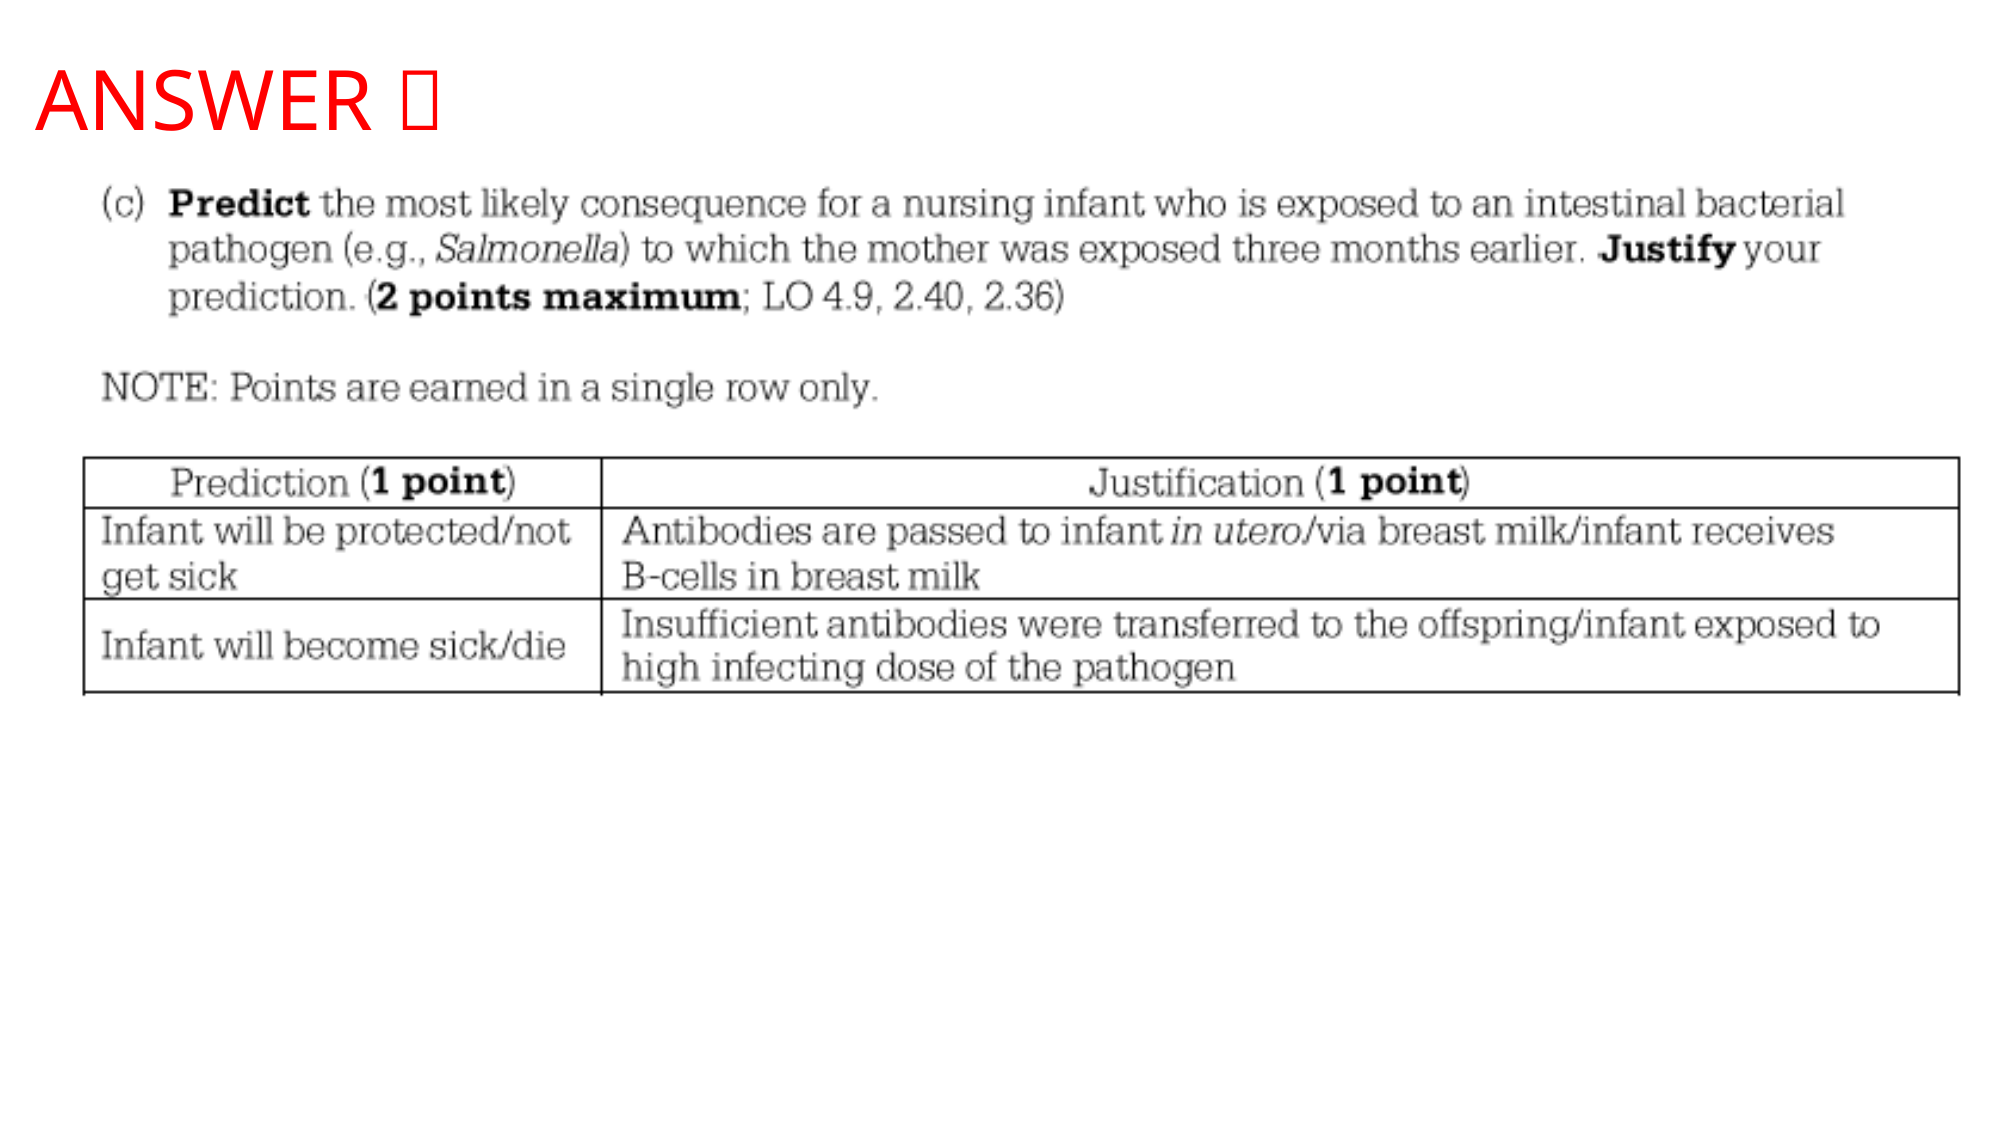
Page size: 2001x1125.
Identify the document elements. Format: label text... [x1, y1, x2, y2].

picture [50, 156, 1992, 737]
text_box ANSWER  [20, 51, 522, 157]
